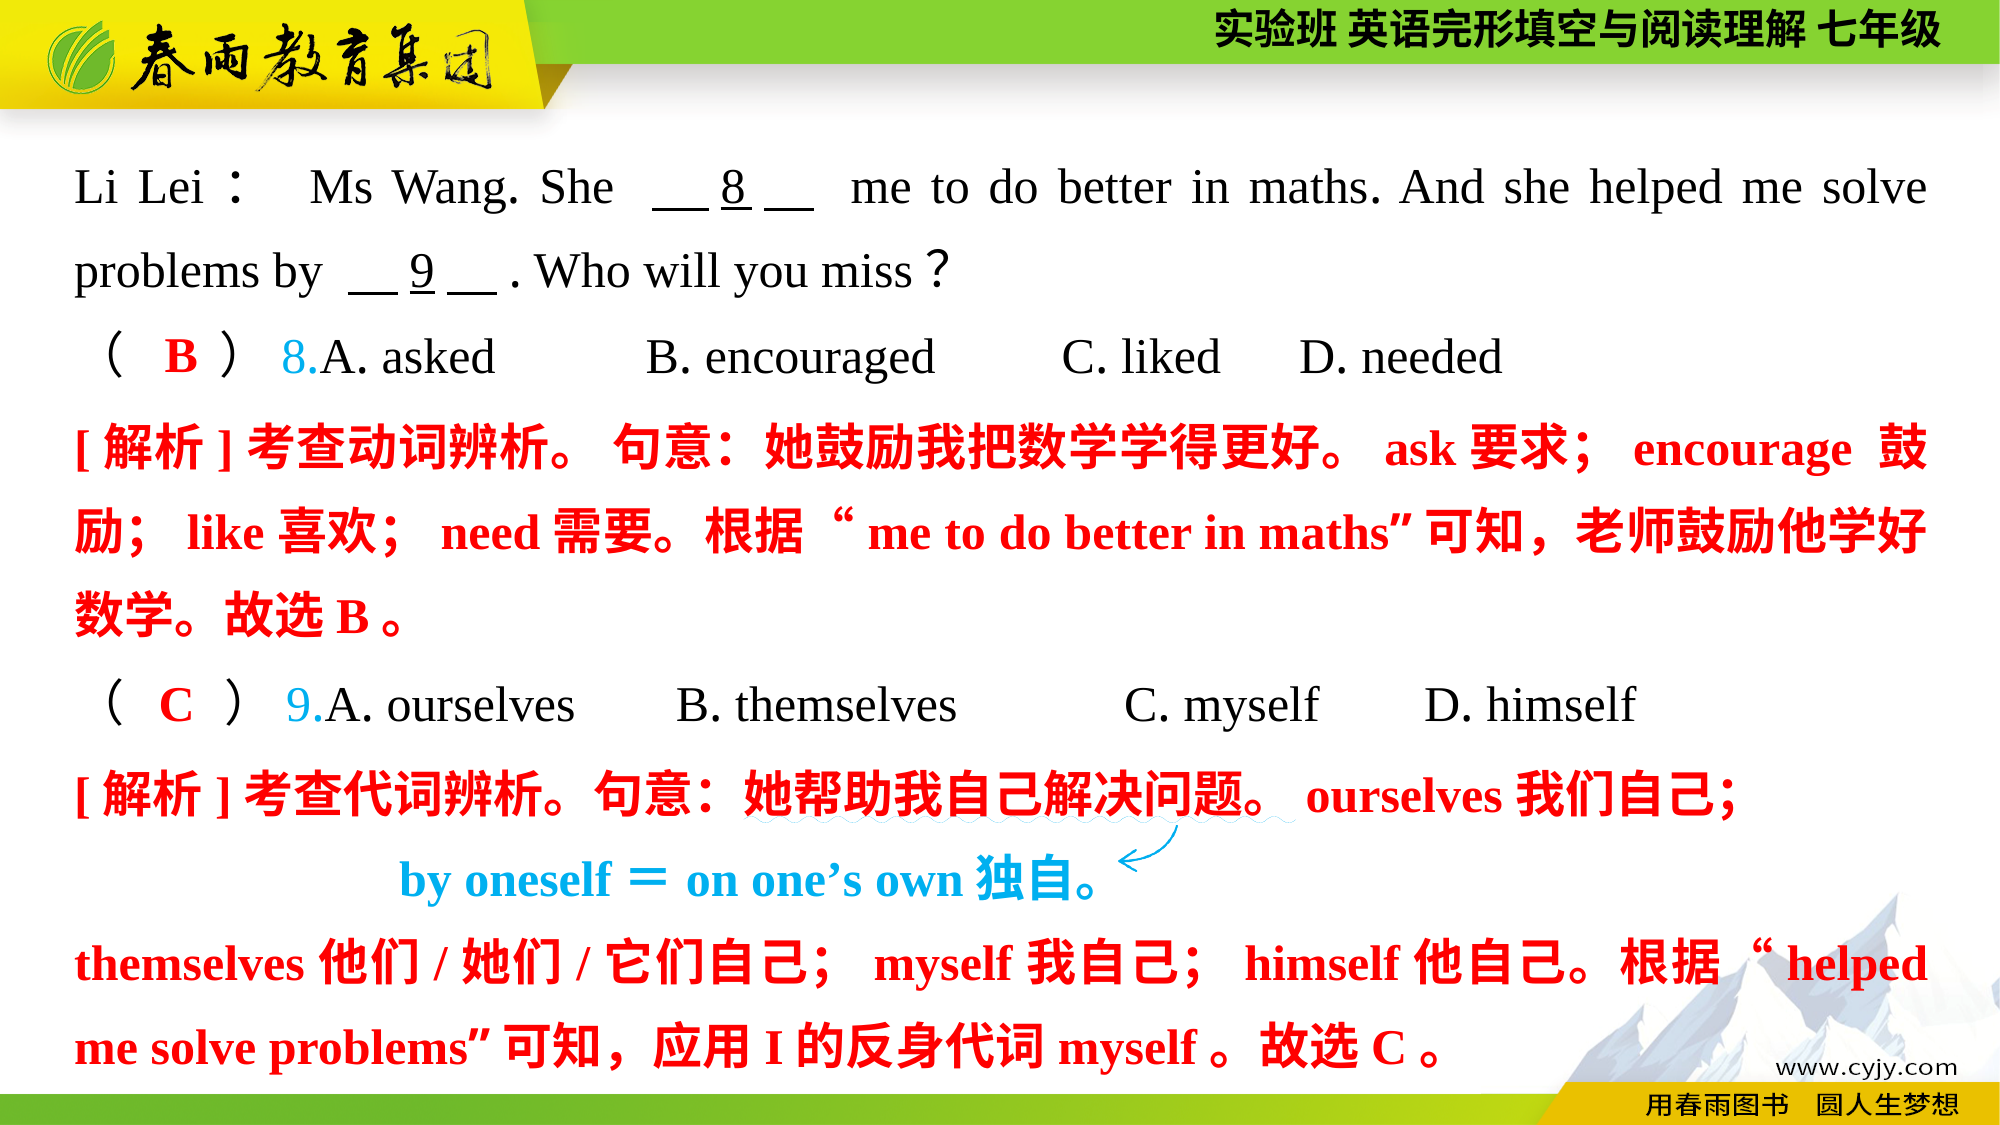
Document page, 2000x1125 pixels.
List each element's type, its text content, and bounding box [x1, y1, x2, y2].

text_box （ ）8.A. asked B. encouraged C. liked D. needed [59, 292, 149, 383]
text_box [解析]考查动词辨析。 句意：她鼓励我把数学学得更好。ask要求；encourage 鼓励；like喜欢；need需要。根据“me to do better in maths”可知，老师鼓励他学好数学。故选B。 [59, 383, 1944, 639]
text_box B [149, 290, 213, 390]
text_box C [143, 640, 210, 739]
picture [0, 0, 2000, 1125]
list Li Lei： Ms Wang. She 8 me to do better in maths. And she helped me solve problems by 9 . Who will you miss？ [59, 122, 1944, 292]
text_box [解析]考查代词辨析。句意：她帮助我自己解决问题。ourselves我们自己； by oneself＝on one’s own独自。 themselves他们/她们/它们自己；myself我自己；himself他自己。根据“helped me solve problems”可知，应用I的反身代词myself。故选C。 [59, 730, 1944, 1082]
text_box （ ）9.A. ourselves B. themselves C. myself D. himself [59, 639, 1944, 730]
text_box （ ）8.A. asked B. encouraged C. liked D. needed [213, 292, 1944, 383]
